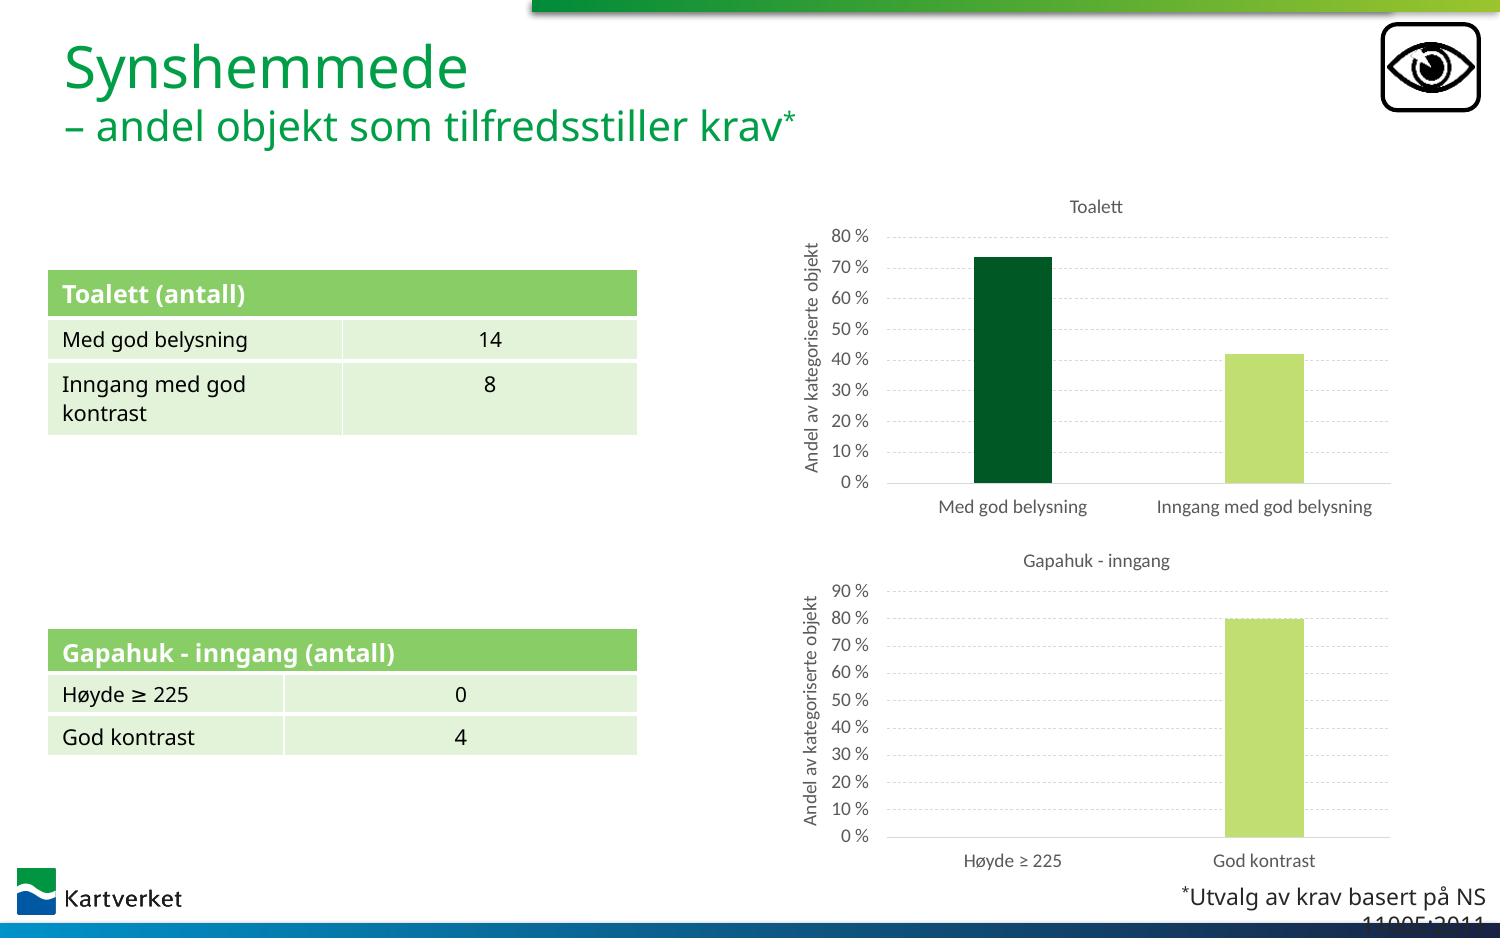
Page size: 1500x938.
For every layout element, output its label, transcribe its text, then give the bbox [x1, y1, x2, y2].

text_box *Utvalg av krav basert på NS 11005:2011 [1068, 873, 1500, 938]
picture [791, 187, 1402, 526]
table_cell 4 [285, 716, 637, 755]
table_header Gapahuk - inngang (antall) [48, 629, 637, 671]
table_cell 8 [343, 363, 637, 435]
table_cell Høyde ≥ 225 [48, 675, 283, 712]
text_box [1382, 24, 1480, 111]
table_cell 0 [285, 675, 637, 712]
text_box Synshemmede – andel objekt som tilfredsstiller krav* [49, 24, 1431, 158]
picture [791, 541, 1402, 880]
table_cell God kontrast [48, 716, 283, 755]
table_cell 14 [343, 320, 637, 359]
table_cell Inngang med god kontrast [48, 363, 342, 435]
table_cell Med god belysning [48, 320, 342, 359]
table_header Toalett (antall) [48, 270, 637, 316]
